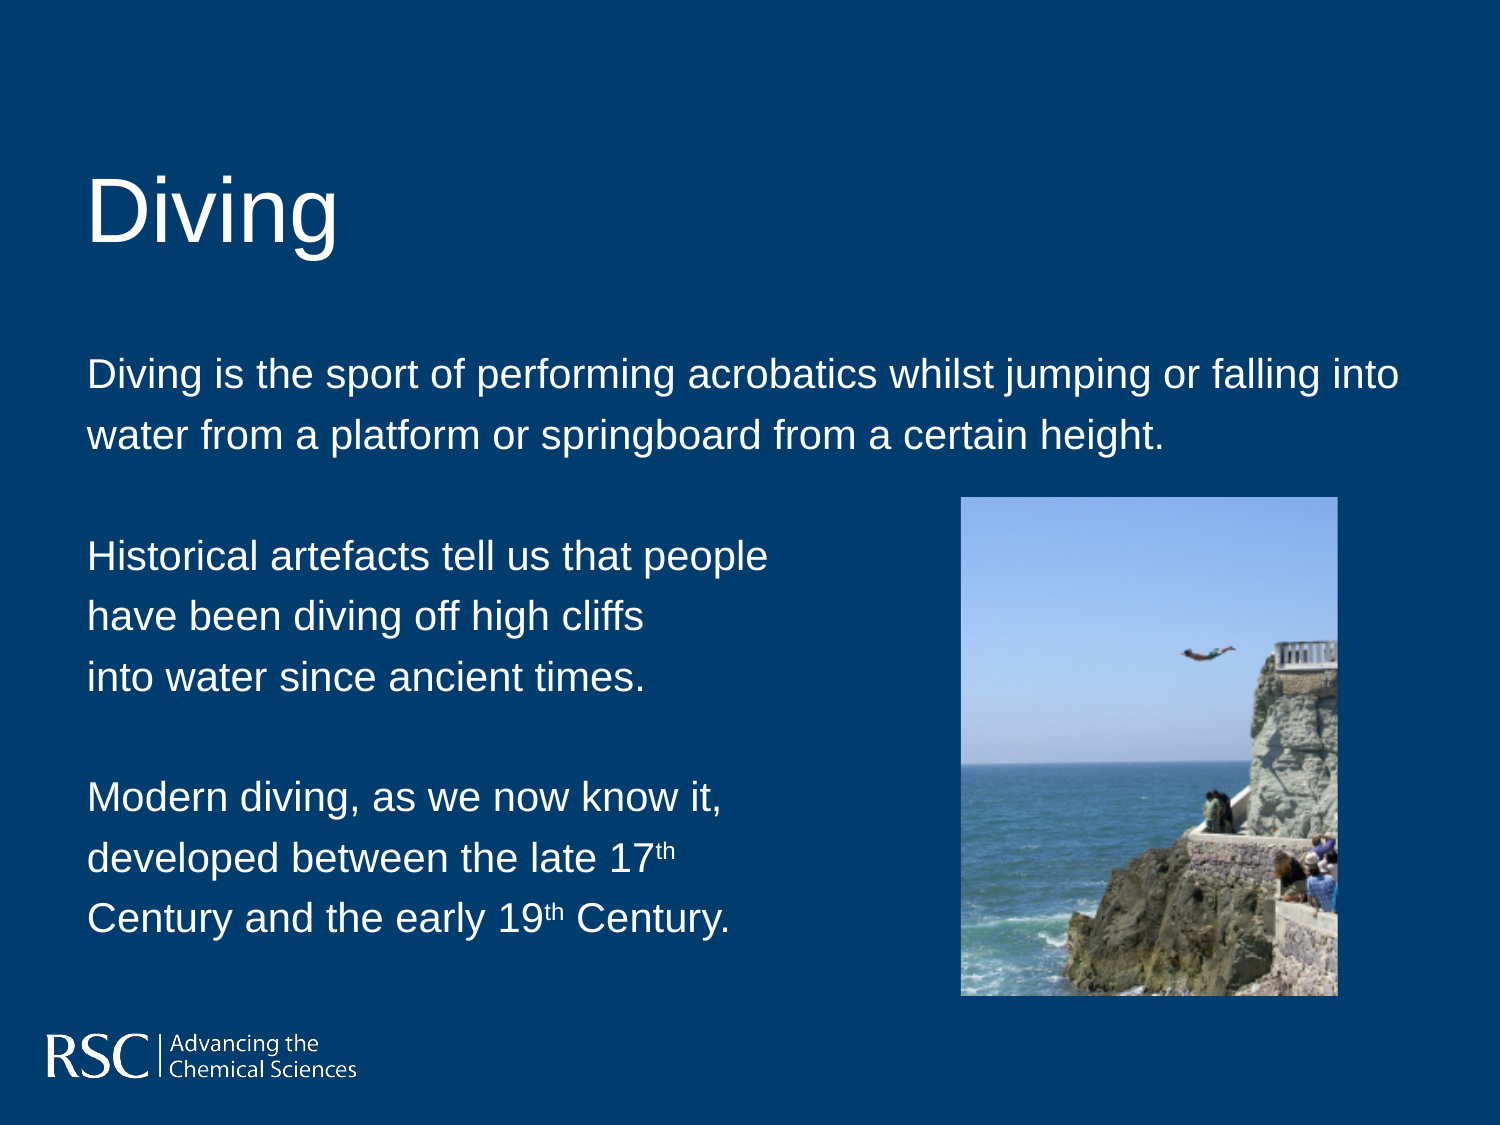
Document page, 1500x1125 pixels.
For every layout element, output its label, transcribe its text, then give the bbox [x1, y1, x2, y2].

text_box Diving [70, 143, 797, 268]
text_box Diving is the sport of performing acrobatics whilst jumping or falling into water from a platform or springboard from a certain height. Historical artefacts tell us that people have been diving off high cliffs into water since ancient times. Modern diving, as we now know it, developed between the late 17th Century and the early 19th Century. [71, 304, 1422, 1080]
picture [42, 1028, 362, 1082]
picture [960, 496, 1338, 997]
